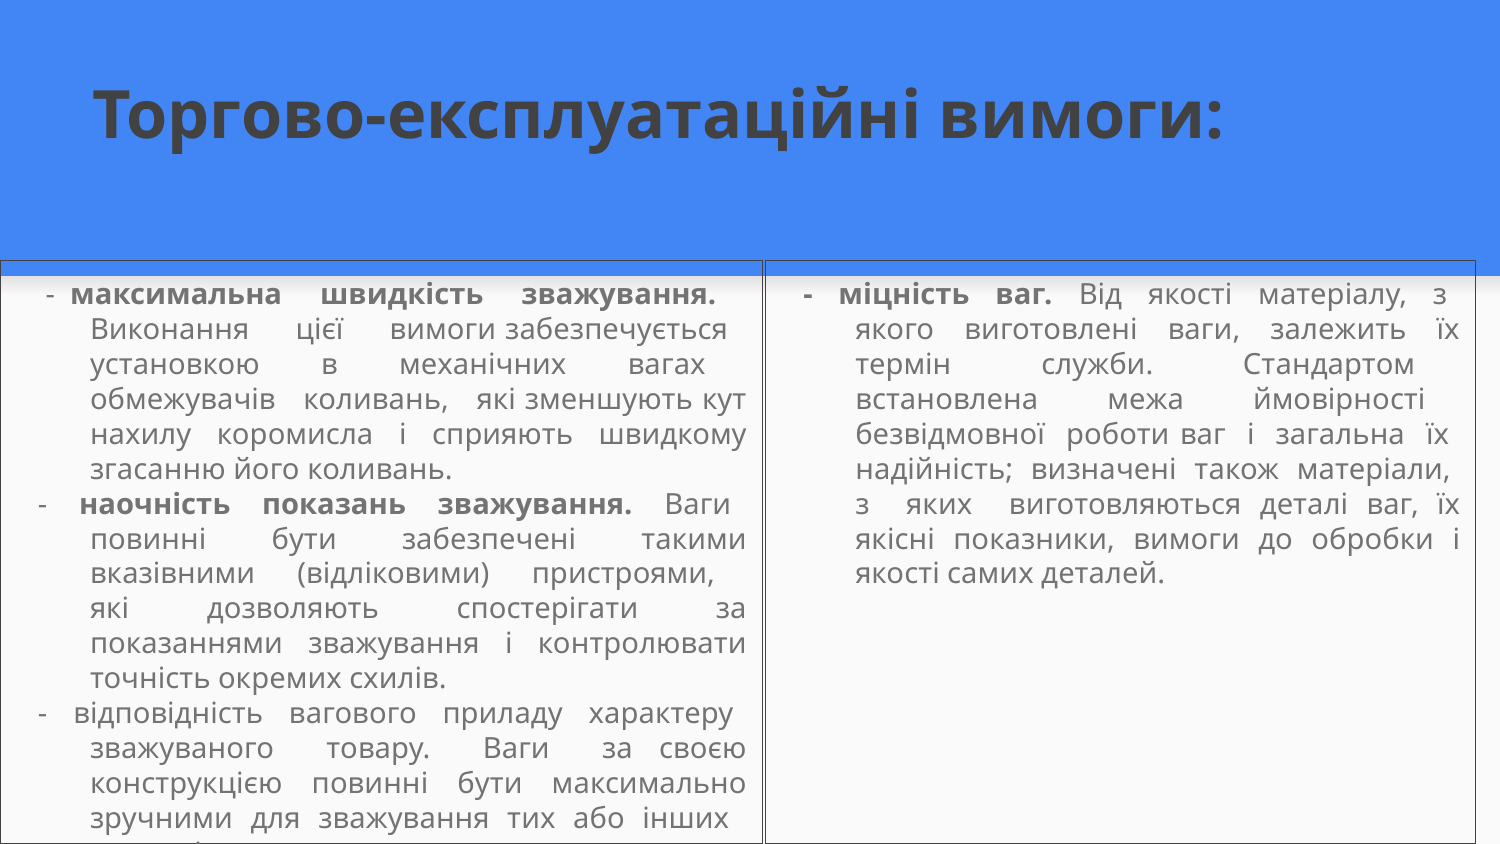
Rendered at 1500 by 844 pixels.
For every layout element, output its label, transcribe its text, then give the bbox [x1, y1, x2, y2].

title Торгово-експлуатаційні вимоги: [77, 121, 1427, 248]
list - міцність ваг. Від якості матеріалу, з якого виготовлені ваги, залежить їх термін служби. Стандартом встановлена межа ймовірності безвідмовної роботи ваг і загальна їх надійність; визначені також матеріали, з яких виготовляються деталі ваг, їх якісні показники, вимоги до обробки і якості самих деталей. [765, 260, 1476, 844]
list - максимальна швидкість зважування. Виконання цієї вимоги забезпечується установкою в механічних вагах обмежувачів коливань, які зменшують кут нахилу коромисла і сприяють швидкому згасанню його коливань. - наочність показань зважування. Ваги повинні бути забезпечені такими вказівними (відліковими) пристроями, які дозволяють спостерігати за показаннями зважування і контролювати точність окремих схилів. - відповідність вагового приладу характеру зважуваного товару. Ваги за своєю конструкцією повинні бути максимально зручними для зважування тих або інших вантажів. [0, 260, 763, 844]
